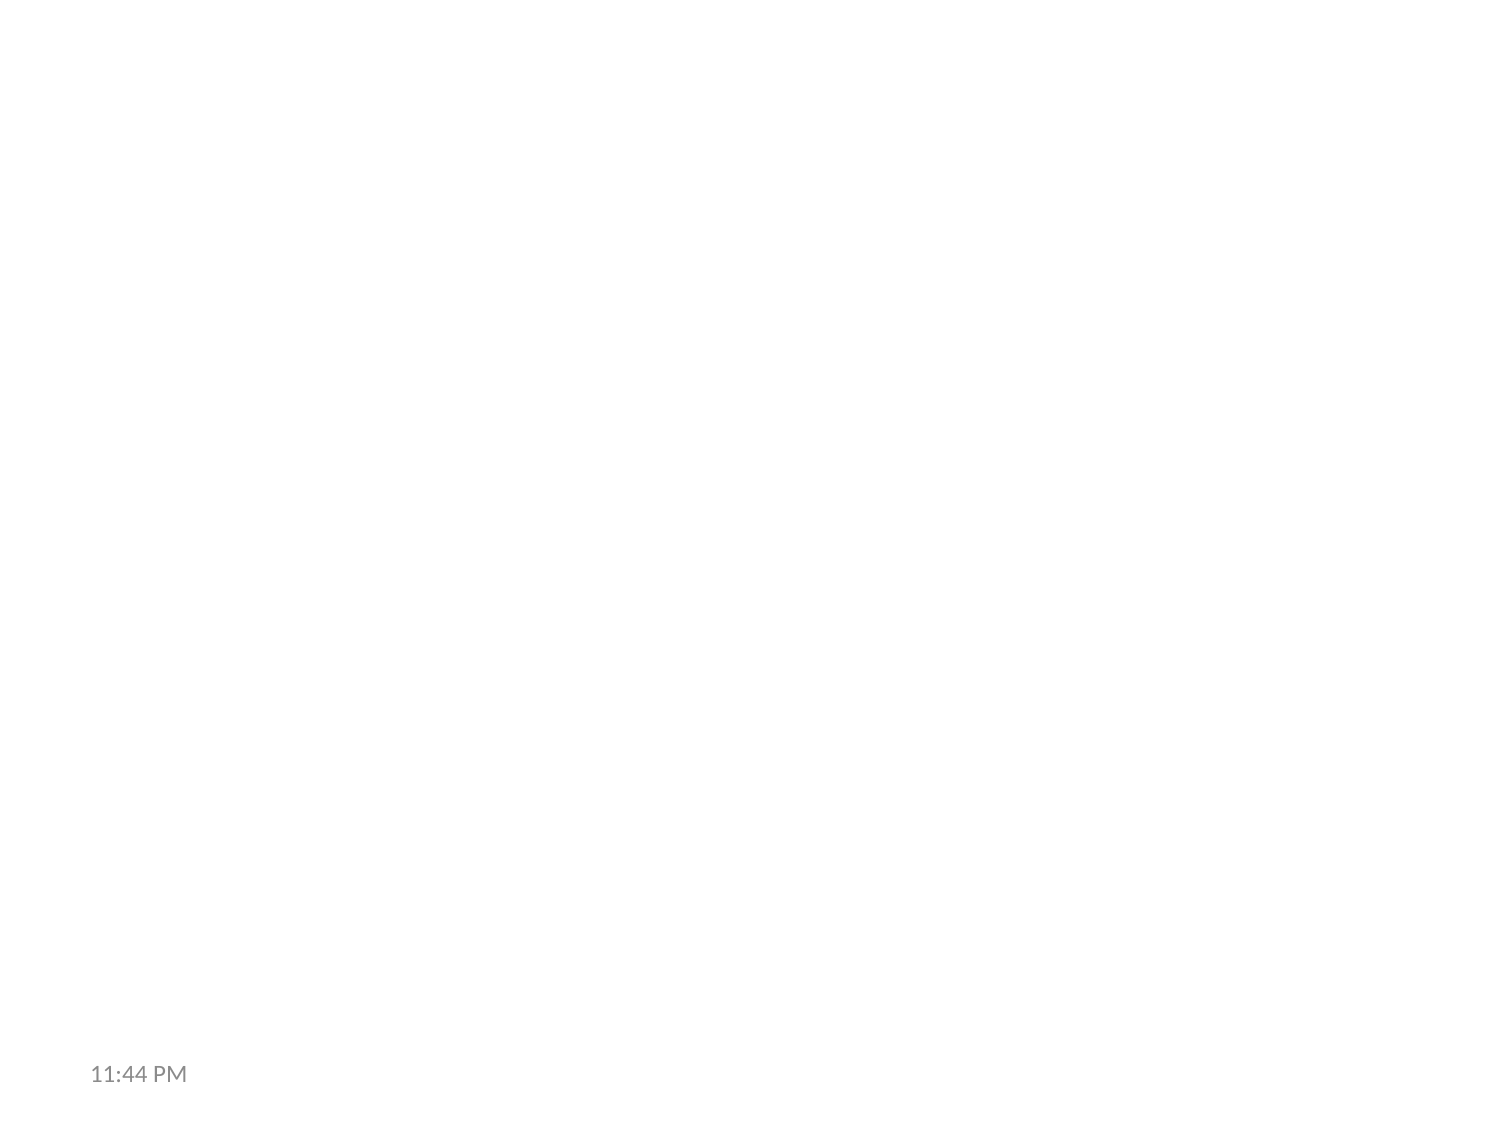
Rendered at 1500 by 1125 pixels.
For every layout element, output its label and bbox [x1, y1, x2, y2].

slide_number [75, 1042, 425, 1103]
